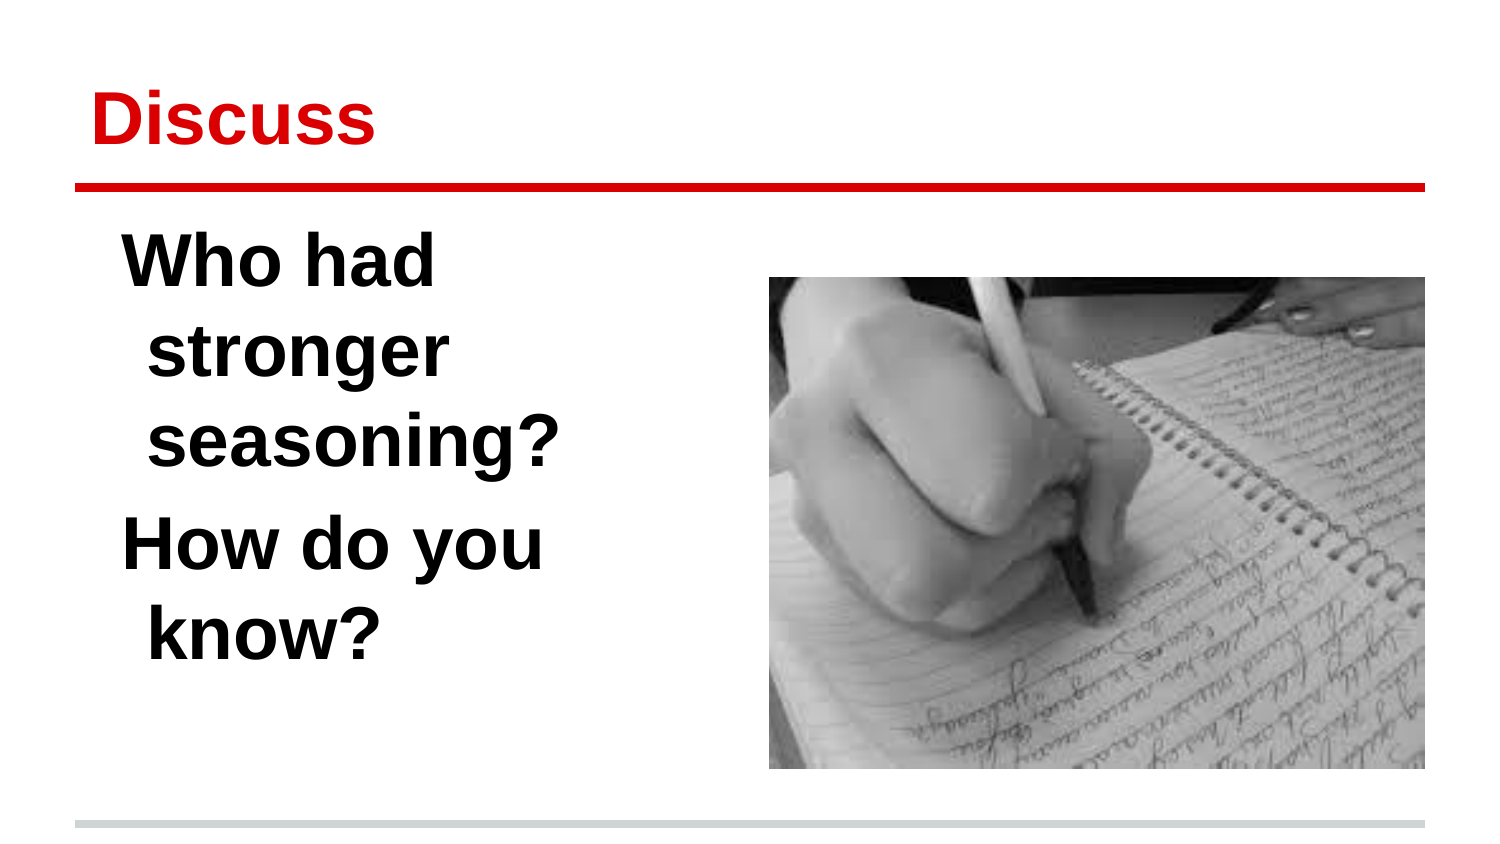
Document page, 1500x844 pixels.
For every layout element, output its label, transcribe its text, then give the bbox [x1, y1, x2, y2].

title Discuss [75, 33, 1425, 175]
list Who had stronger seasoning? How do you know? [75, 196, 731, 808]
picture [769, 277, 1426, 769]
